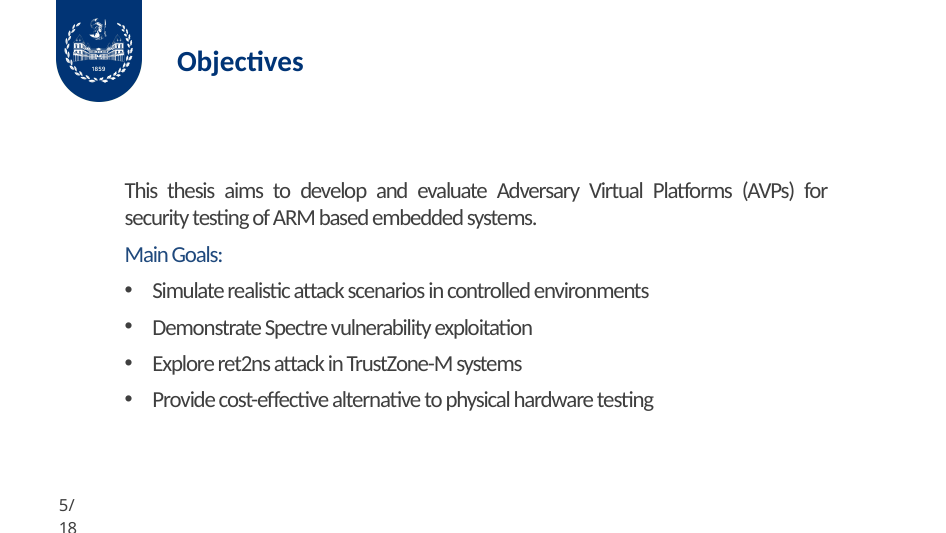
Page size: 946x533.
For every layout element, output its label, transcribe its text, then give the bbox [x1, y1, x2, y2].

picture [56, 0, 142, 102]
text_box This thesis aims to develop and evaluate Adversary Virtual Platforms (AVPs) for security testing of ARM based embedded systems. Main Goals: Simulate realistic attack scenarios in controlled environments Demonstrate Spectre vulnerability exploitation Explore ret2ns attack in TrustZone-M systems Provide cost-effective alternative to physical hardware testing [118, 166, 828, 413]
title Objectives [175, 40, 487, 132]
slide_number 5/18 [52, 494, 92, 515]
